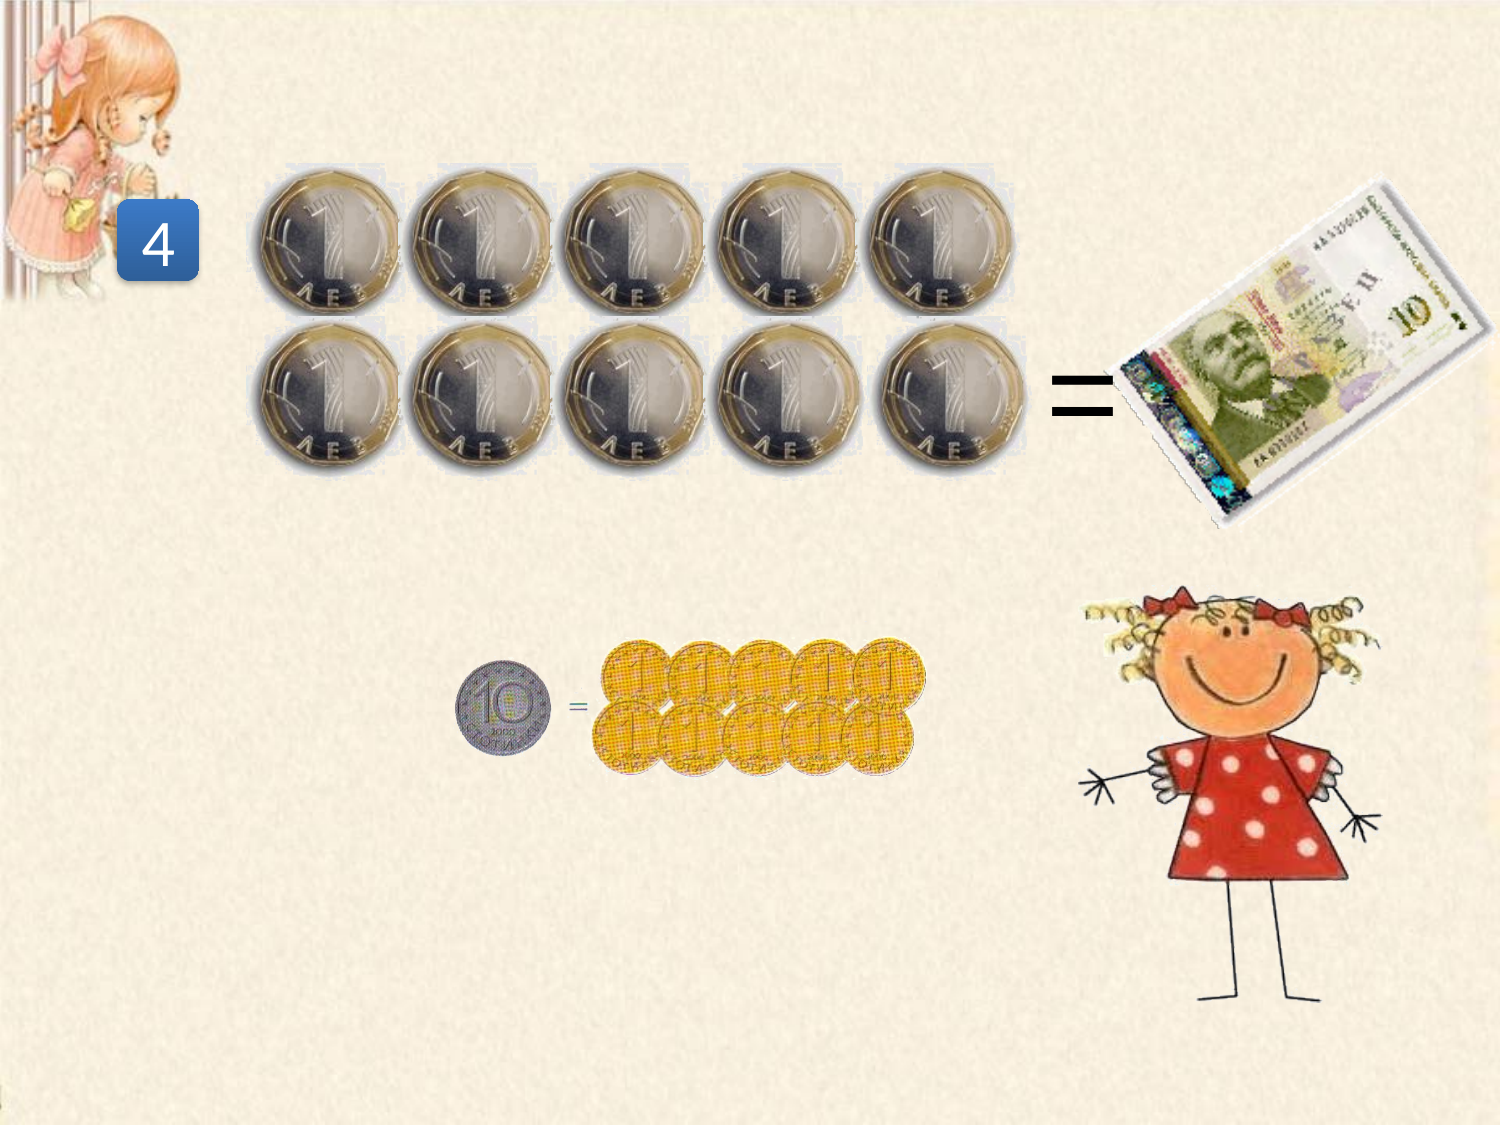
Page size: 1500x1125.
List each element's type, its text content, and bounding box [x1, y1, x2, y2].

text_box = [1031, 304, 1129, 470]
picture [0, 0, 1500, 1125]
text_box 4 [117, 199, 200, 282]
